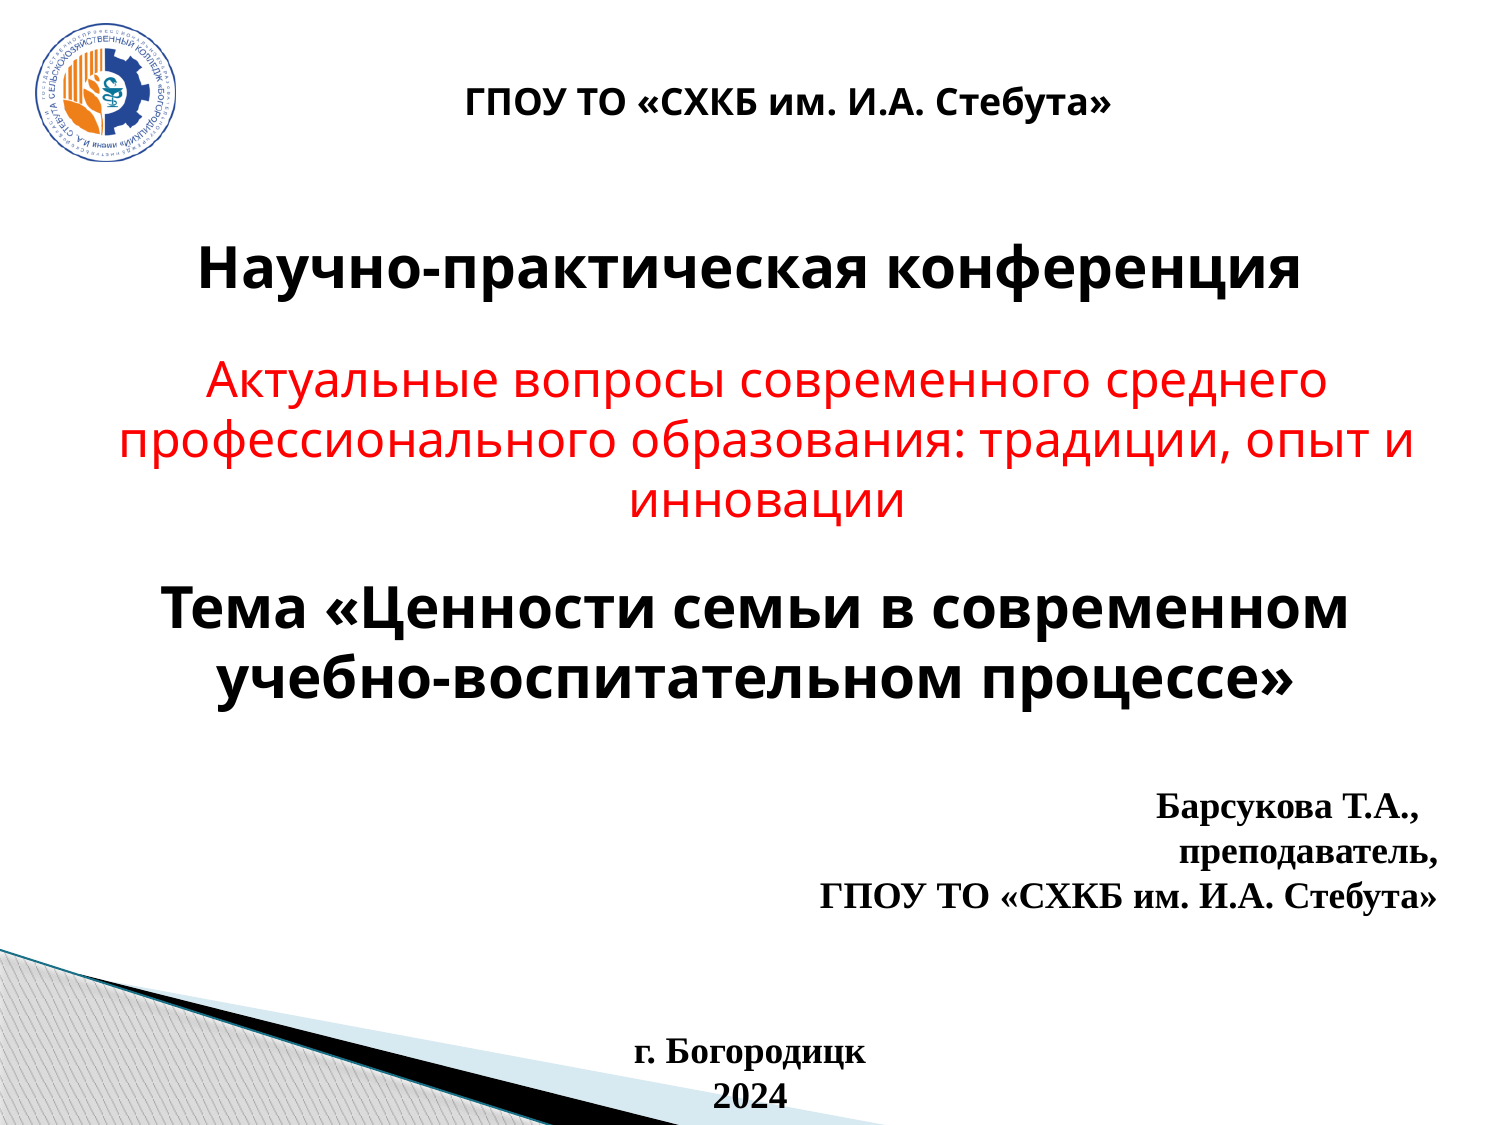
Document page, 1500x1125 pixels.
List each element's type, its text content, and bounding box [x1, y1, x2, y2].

text_box г. Богородицк 2024 [374, 1018, 1125, 1124]
text_box Барсукова Т.А., преподаватель, ГПОУ ТО «СХКБ им. И.А. Стебута» [703, 773, 1453, 924]
text_box Тема «Ценности семьи в современном учебно-воспитательном процессе» [82, 562, 1430, 718]
picture [34, 23, 176, 162]
text_box Научно-практическая конференция [117, 222, 1383, 308]
text_box Актуальные вопросы современного среднего профессионального образования: традиции, опыт и инновации [70, 339, 1465, 535]
text_box ГПОУ ТО «СХКБ им. И.А. Стебута» [449, 70, 1128, 130]
